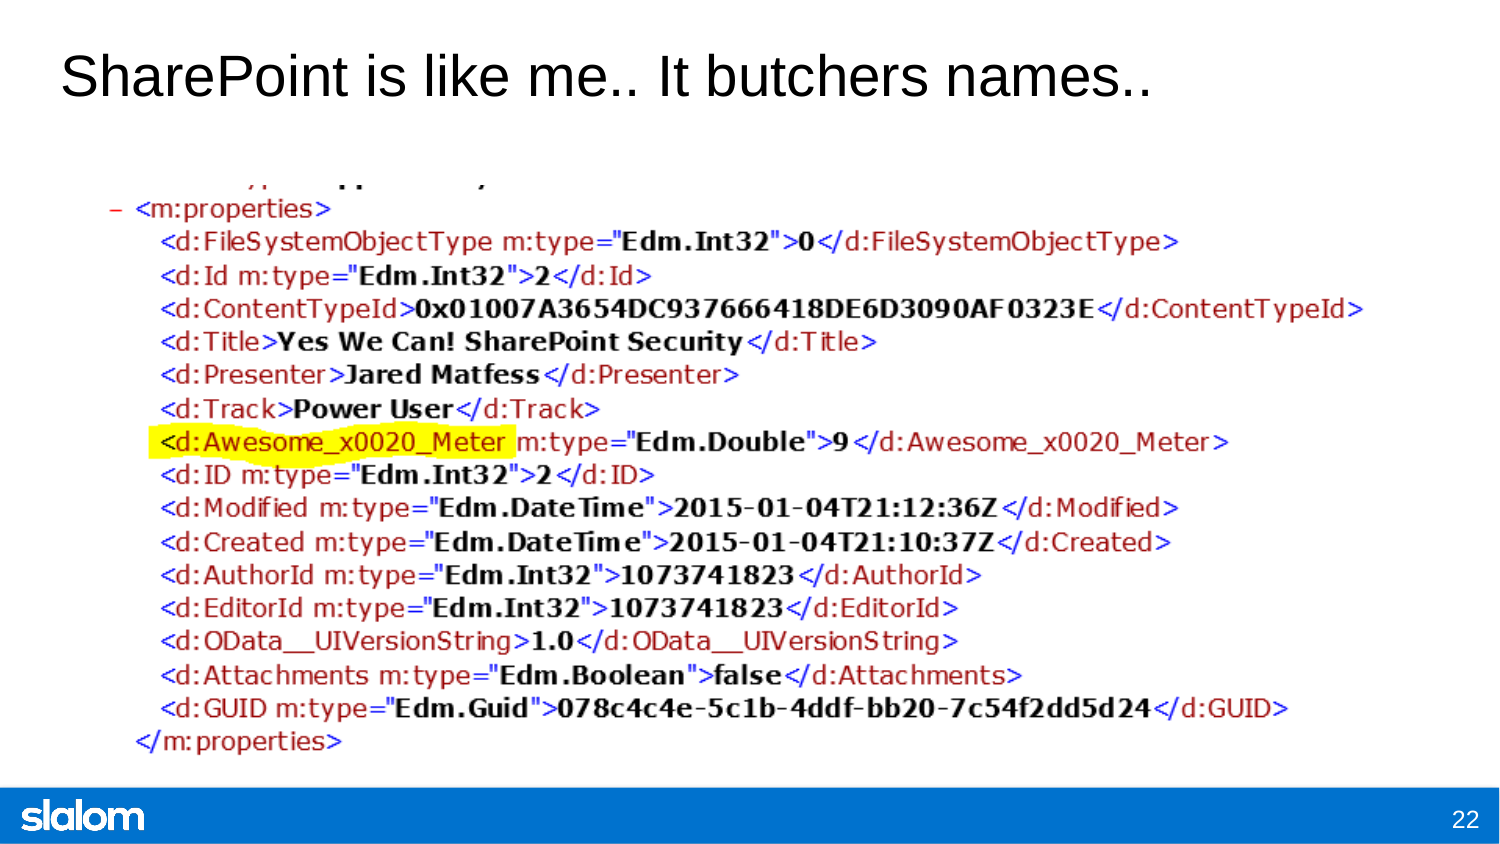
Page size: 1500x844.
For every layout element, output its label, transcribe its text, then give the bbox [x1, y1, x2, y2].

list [102, 185, 1397, 763]
picture [21, 799, 144, 831]
title SharePoint is like me.. It butchers names.. [38, 34, 1463, 118]
slide_number 22 [1144, 806, 1495, 831]
